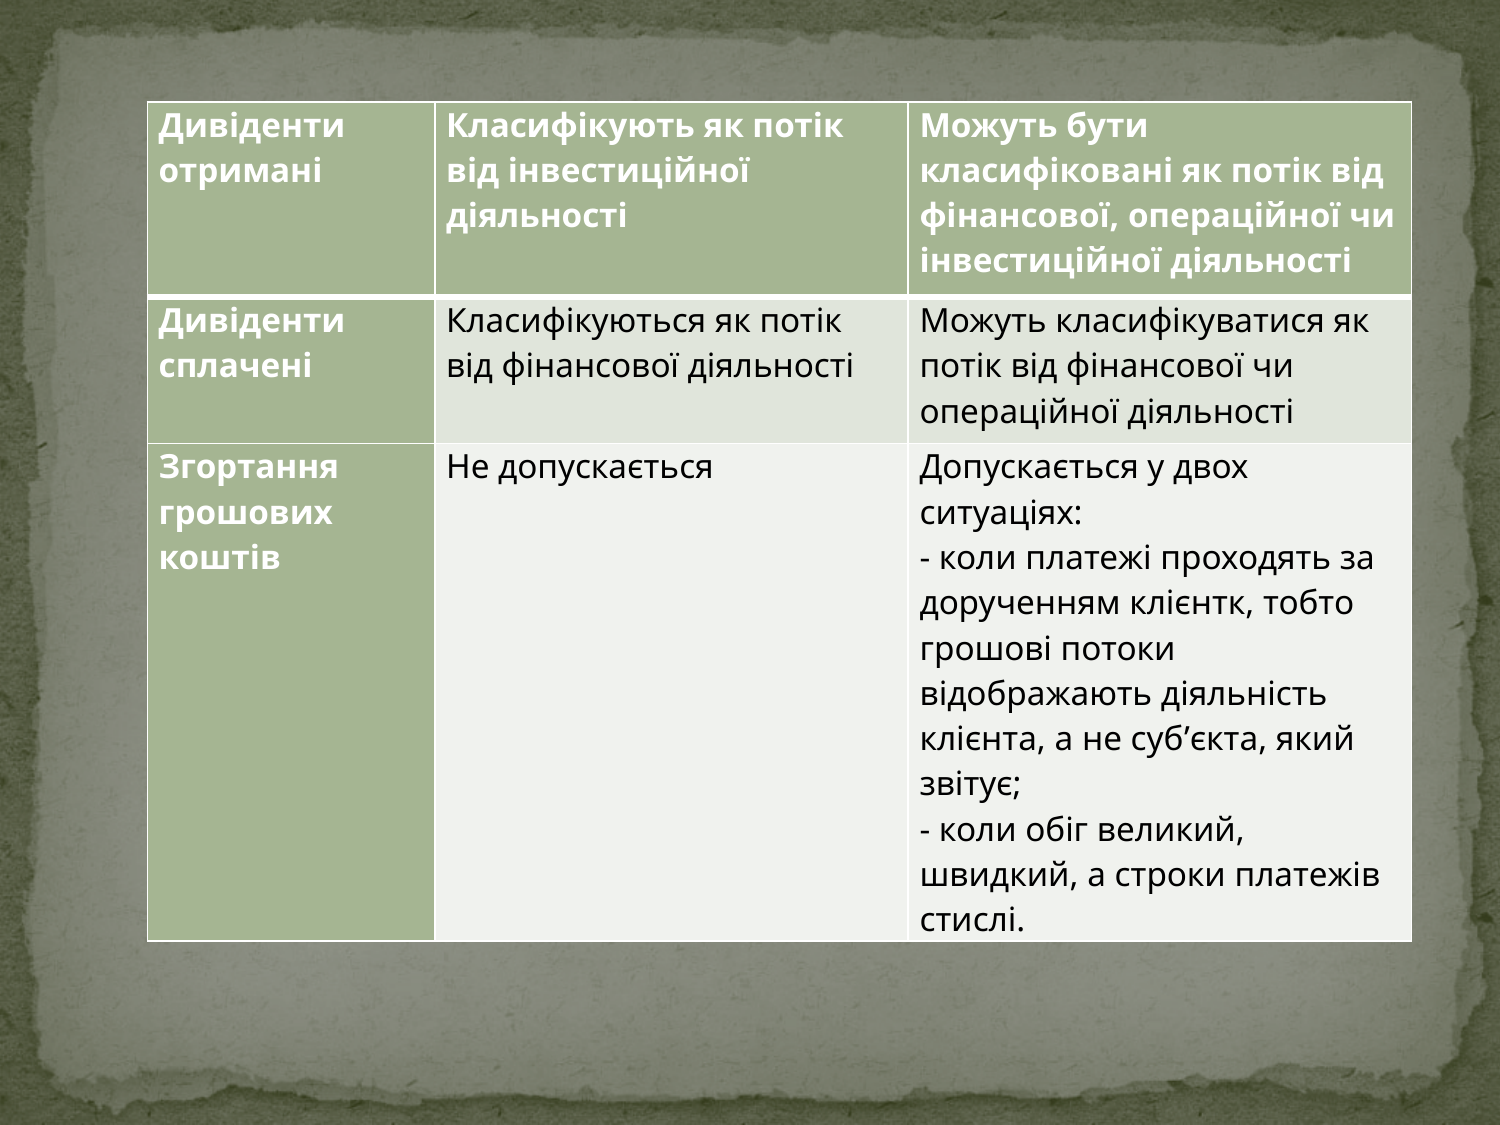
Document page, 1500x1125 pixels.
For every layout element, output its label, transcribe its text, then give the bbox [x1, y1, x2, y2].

table_cell Класифікуються як потік від фінансової діяльності [436, 300, 907, 443]
table_cell Згортання грошових коштів [148, 444, 434, 940]
table_header Можуть бути класифіковані як потік від фінансової, операційної чи інвестиційної діяльності [909, 103, 1411, 294]
table_header Класифікують як потік від інвестиційної діяльності [436, 103, 907, 294]
table_cell Допускається у двох ситуаціях: - коли платежі проходять за дорученням клієнтк, тобто грошові потоки відображають діяльність клієнта, а не суб’єкта, який звітує; - коли обіг великий, швидкий, а строки платежів стислі. [909, 444, 1411, 940]
table_cell Можуть класифікуватися як потік від фінансової чи операційної діяльності [909, 300, 1411, 443]
table_cell Не допускається [436, 444, 907, 940]
table_cell Дивіденти сплачені [148, 300, 434, 443]
table_header Дивіденти отримані [148, 103, 434, 294]
